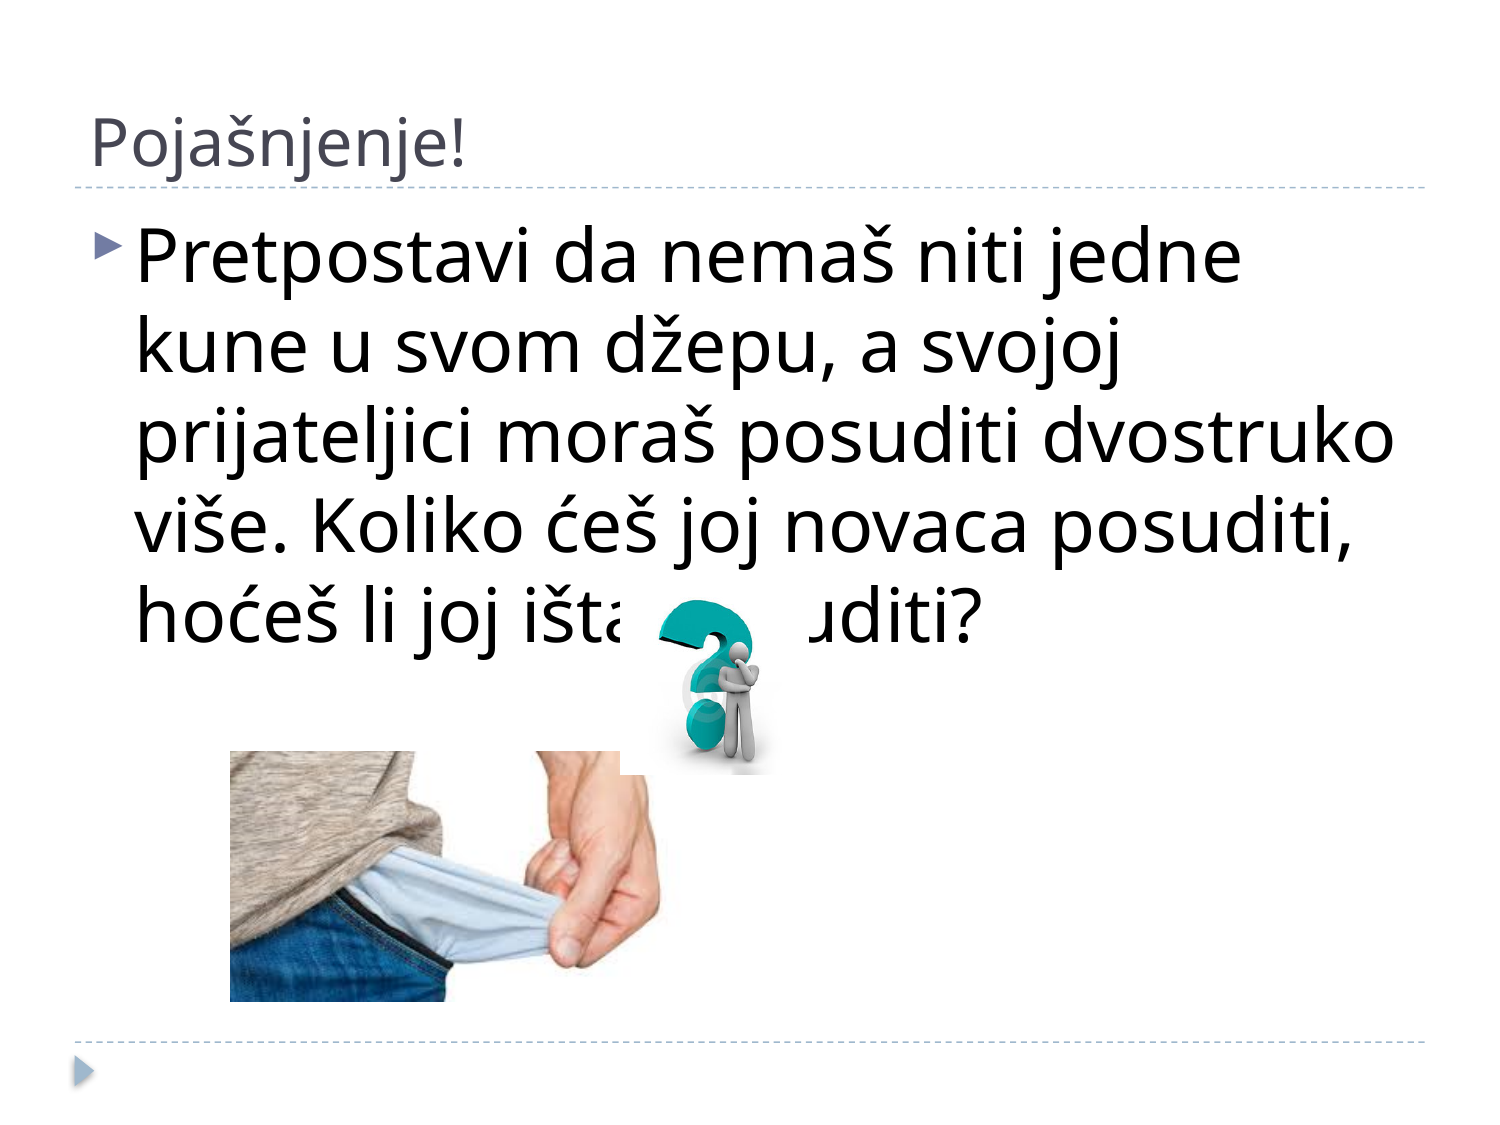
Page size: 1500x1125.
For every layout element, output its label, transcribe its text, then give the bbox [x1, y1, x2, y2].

list Pretpostavi da nemaš niti jedne kune u svom džepu, a svojoj prijateljici moraš posuditi dvostruko više. Koliko ćeš joj novaca posuditi, hoćeš li joj išta posuditi? [75, 200, 1425, 1010]
picture [229, 597, 810, 1002]
title Pojašnjenje! [75, 24, 1425, 188]
